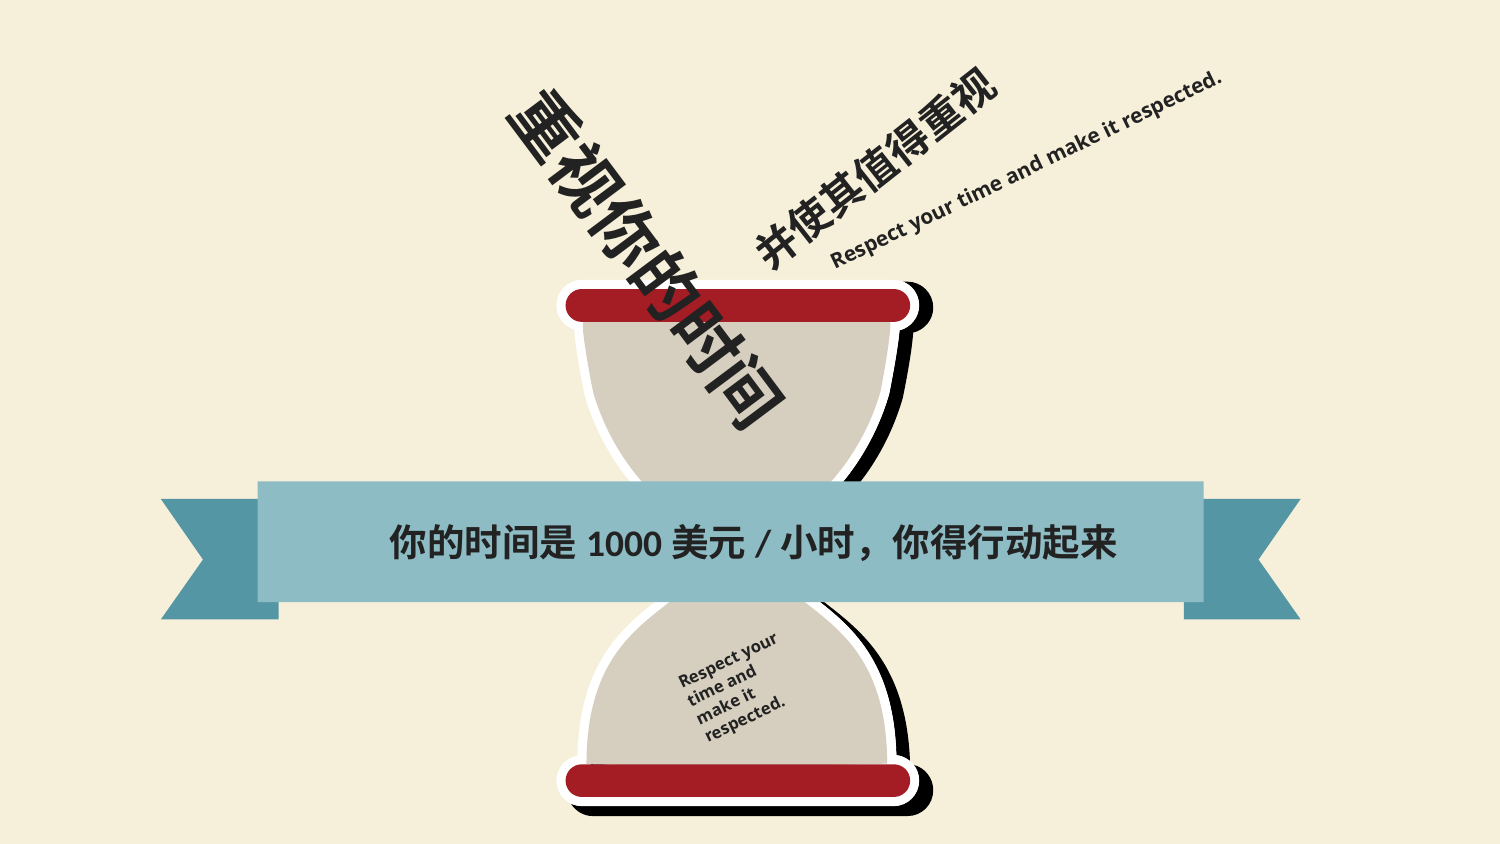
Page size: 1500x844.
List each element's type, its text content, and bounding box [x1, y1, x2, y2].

text_box Respect your time and make it respected. [813, 40, 1260, 279]
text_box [556, 279, 934, 481]
text_box 并使其值得重视 [728, 42, 1022, 279]
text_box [556, 629, 934, 817]
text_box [160, 481, 1302, 621]
text_box 重视你的时间 [480, 57, 723, 279]
